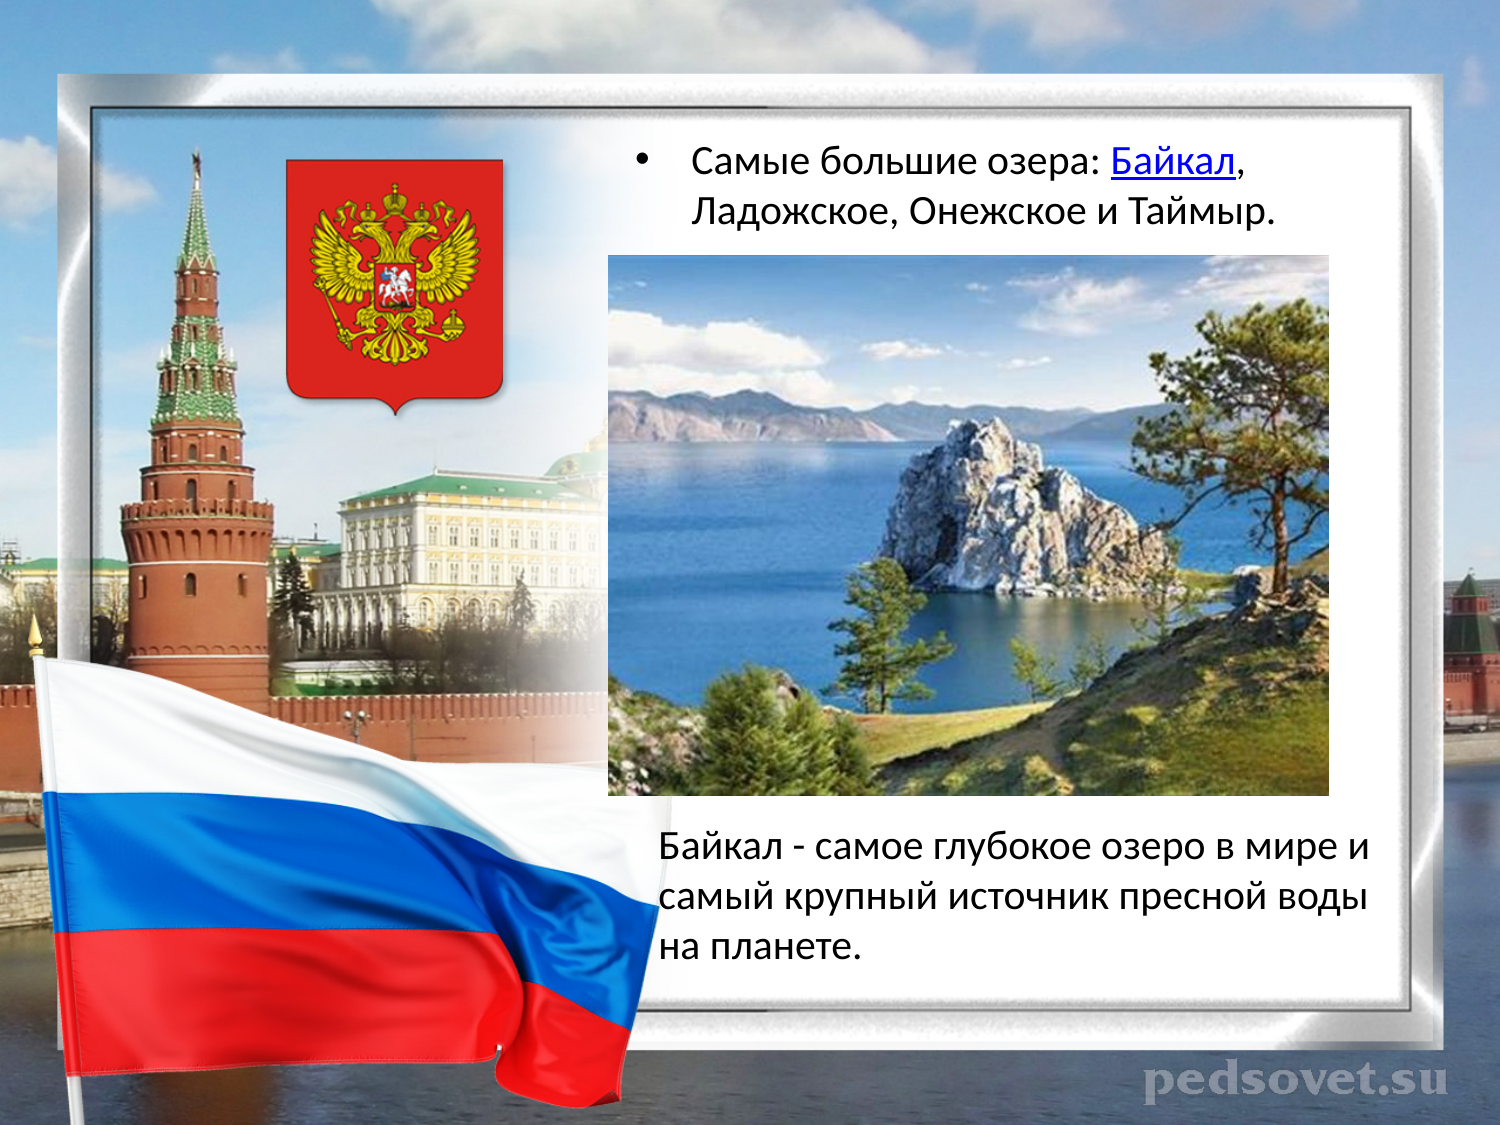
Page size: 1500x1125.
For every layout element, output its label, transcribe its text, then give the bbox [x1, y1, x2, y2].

list Самые большие озера: Байкал, Ладожское, Онежское и Таймыр. [620, 125, 1425, 1005]
picture [0, 0, 1500, 1125]
text_box Байкал - самое глубокое озеро в мире и самый крупный источник пресной воды на планете. [643, 810, 1394, 976]
